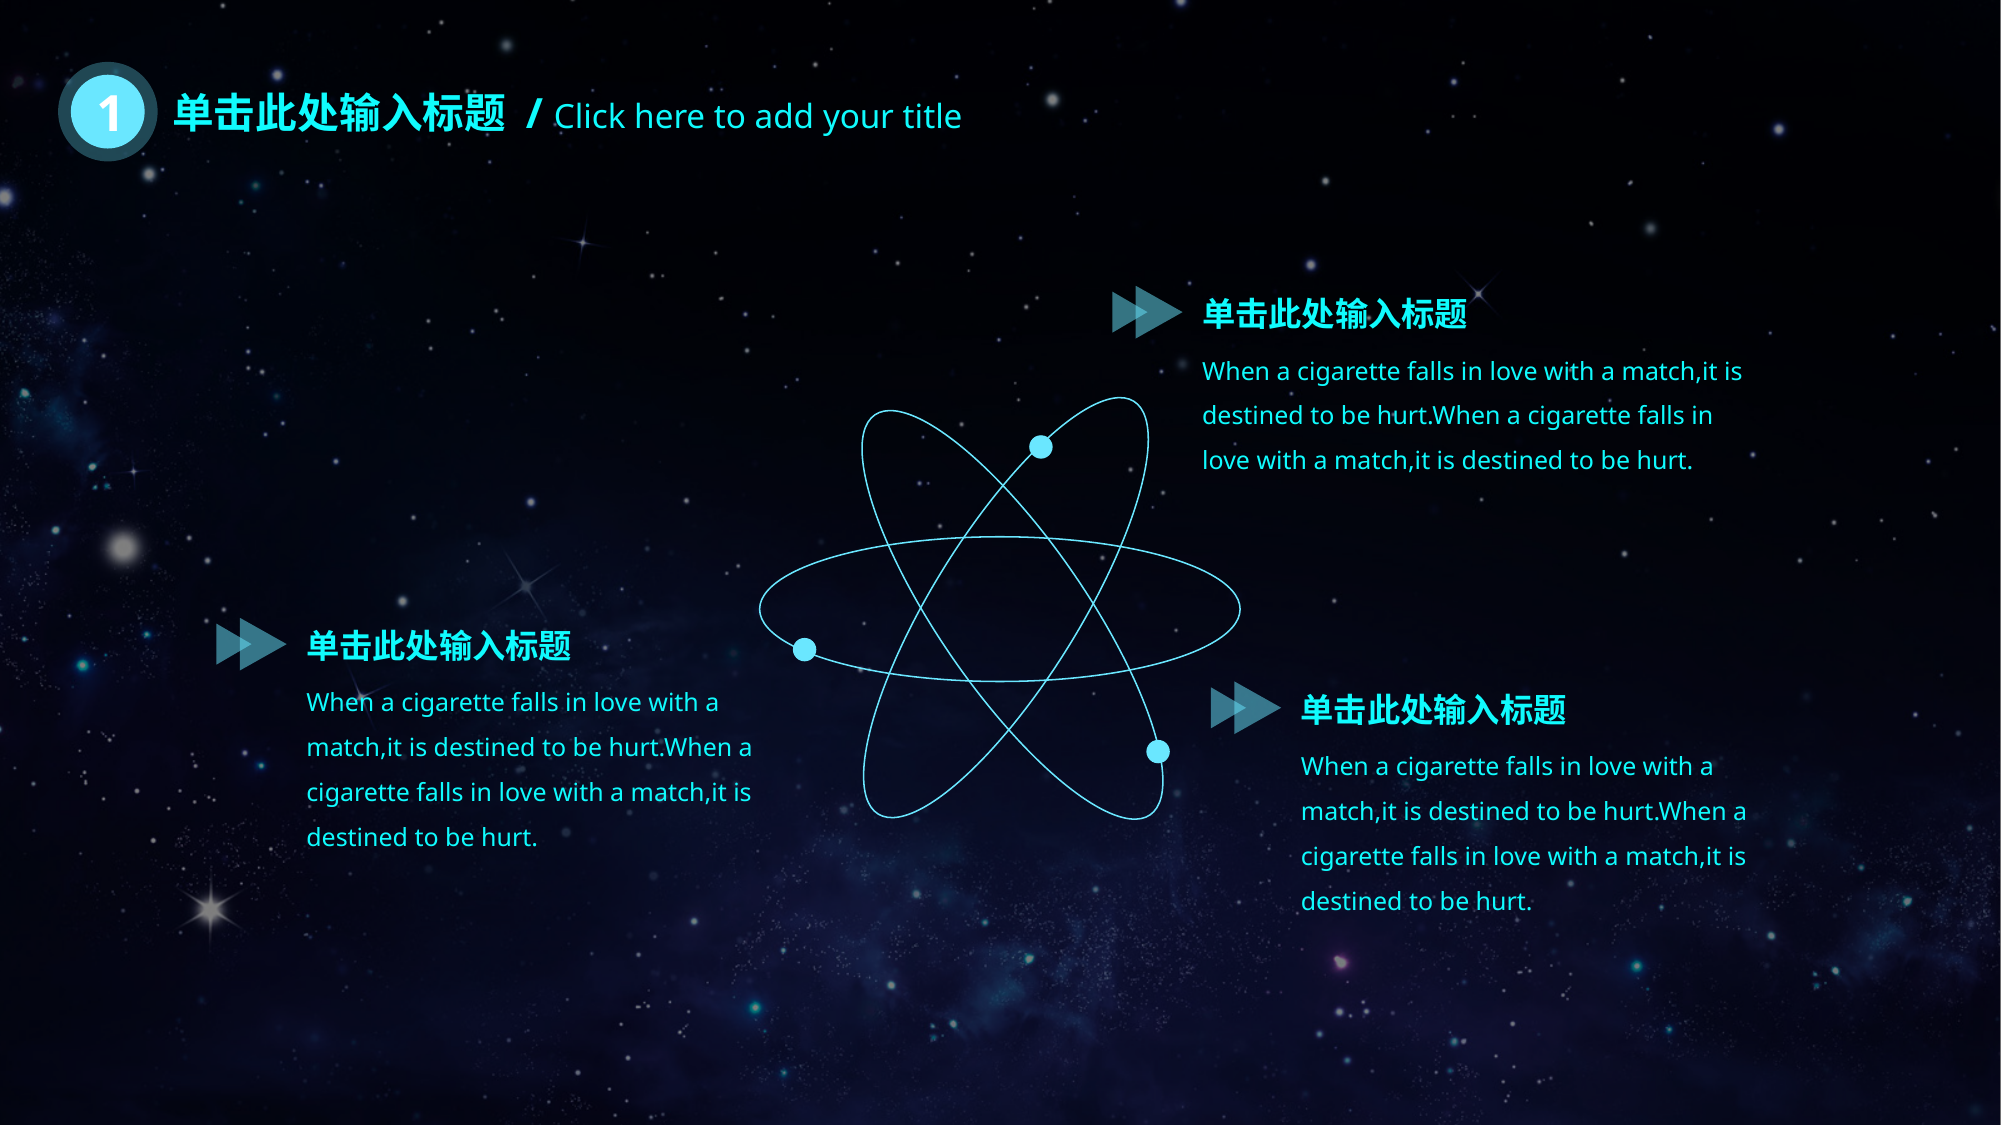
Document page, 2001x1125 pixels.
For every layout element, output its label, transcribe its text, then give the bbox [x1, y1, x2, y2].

picture [0, 0, 2001, 1125]
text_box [1112, 285, 1761, 484]
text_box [759, 364, 1241, 858]
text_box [1210, 681, 1809, 925]
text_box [216, 617, 815, 862]
text_box 单击此处输入标题 / Click here to add your title [158, 78, 1017, 144]
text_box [58, 61, 158, 162]
